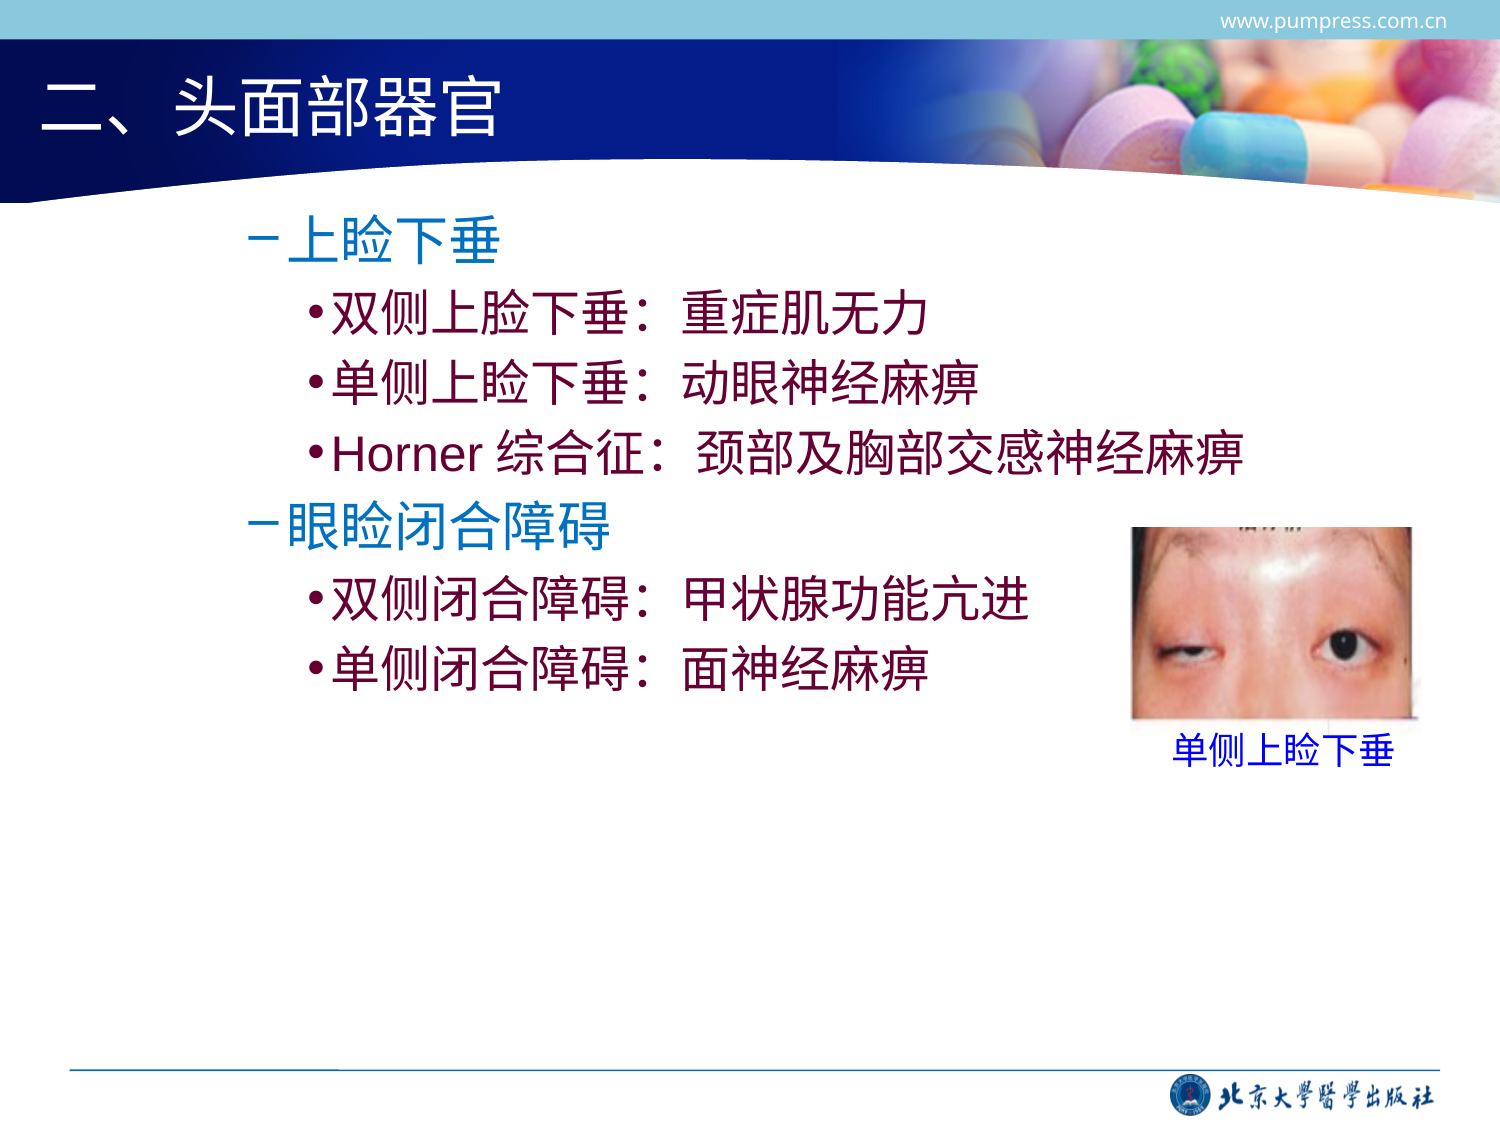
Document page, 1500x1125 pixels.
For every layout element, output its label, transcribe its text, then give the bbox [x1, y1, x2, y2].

slide_number www.pumpress.com.cn [1024, 0, 1463, 38]
picture [0, 40, 1500, 203]
picture [1170, 1074, 1436, 1118]
picture [1129, 526, 1422, 738]
text_box 单侧上睑下垂 [1156, 746, 1412, 780]
title 二、头面部器官 [23, 58, 1349, 152]
list 上睑下垂 双侧上脸下垂：重症肌无力 单侧上睑下垂：动眼神经麻痹 Horner综合征：颈部及胸部交感神经麻痹 眼睑闭合障碍 双侧闭合障碍：甲状腺功能亢进 单侧闭合障碍：面神经麻痹 [49, 198, 1463, 1026]
